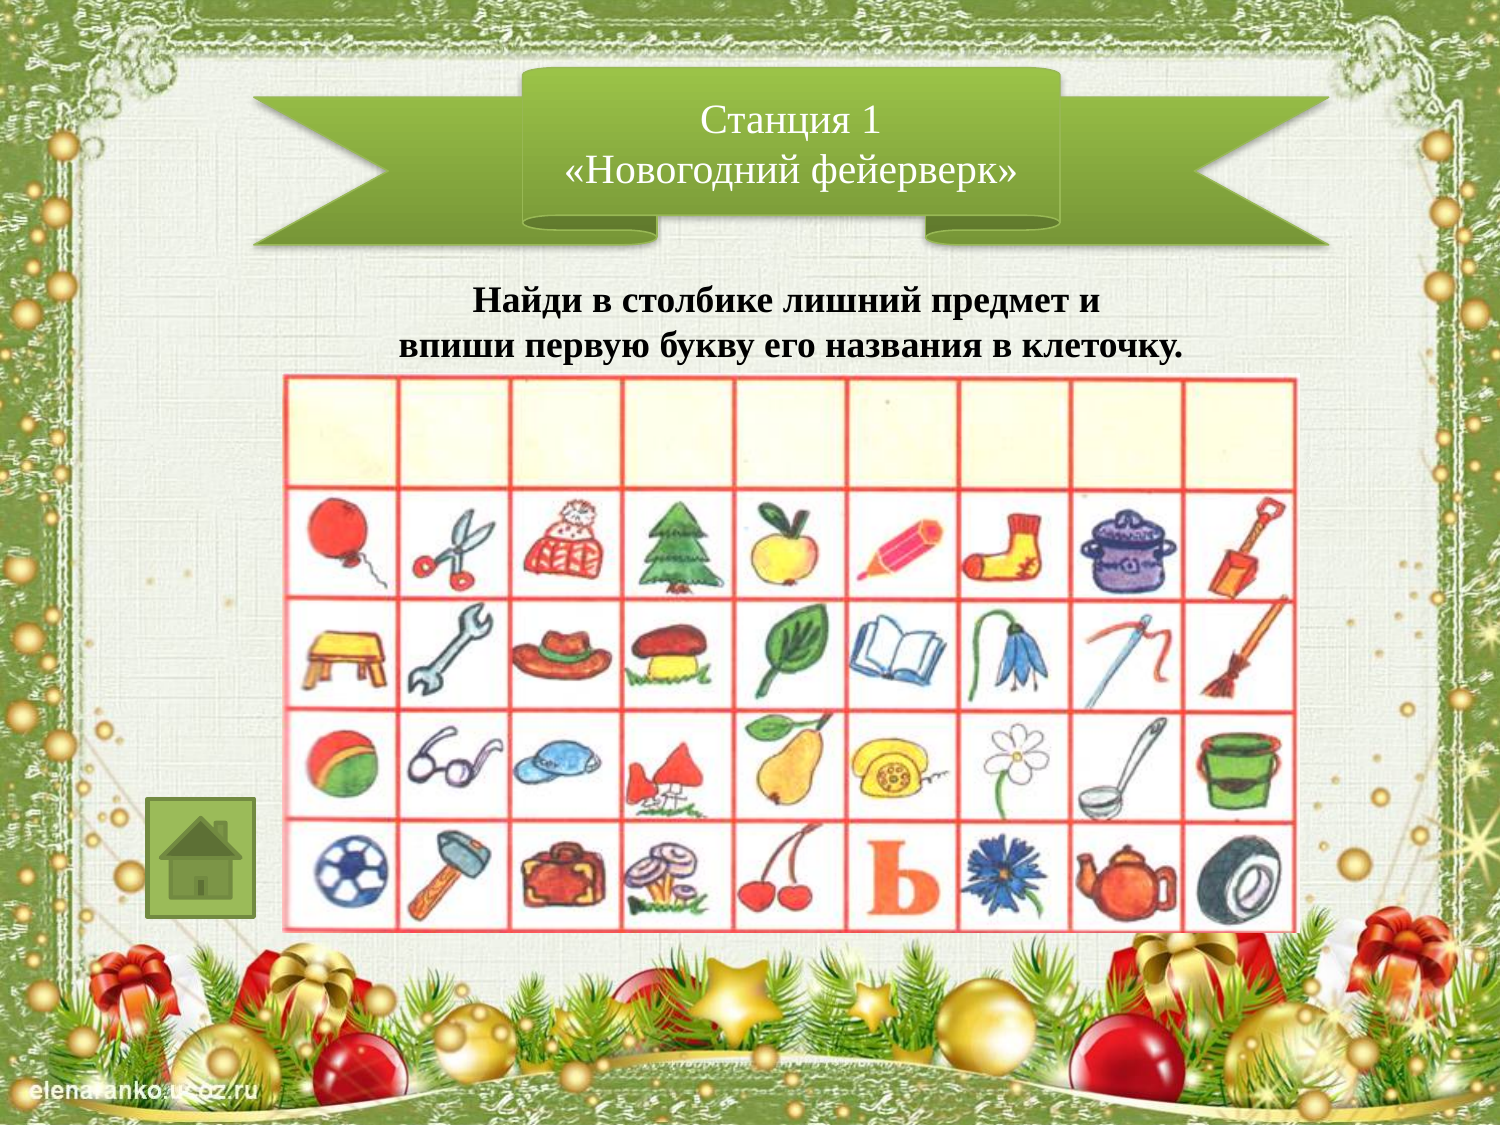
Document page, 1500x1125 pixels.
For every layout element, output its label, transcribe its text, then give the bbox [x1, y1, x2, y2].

picture [0, 0, 1500, 1125]
text_box [145, 797, 256, 919]
text_box Станция 1 «Новогодний фейерверк» [253, 66, 1330, 246]
text_box Найди в столбике лишний предмет и впиши первую букву его названия в клеточку. [326, 267, 1257, 371]
